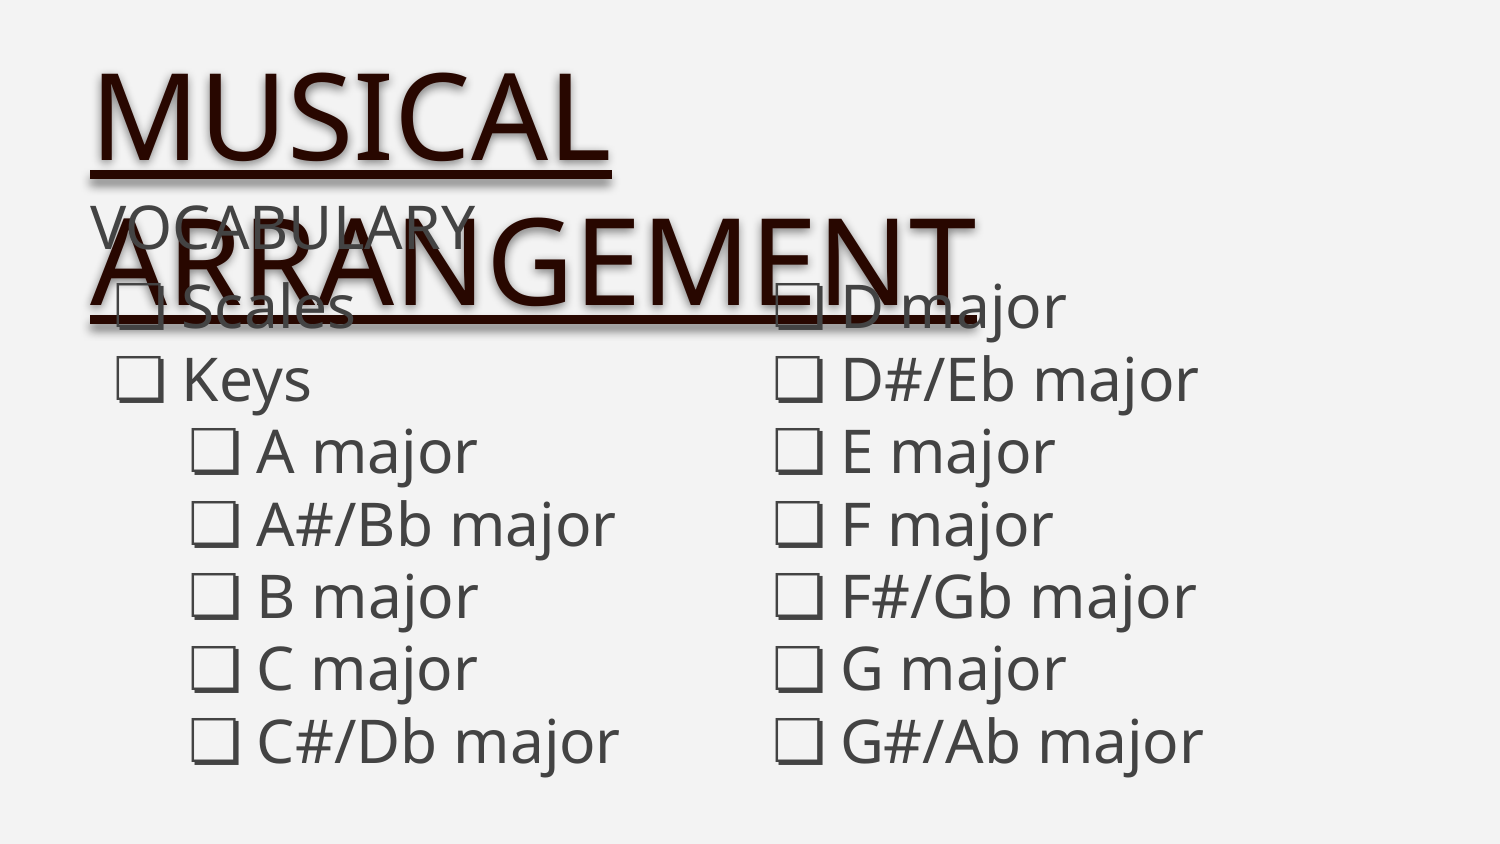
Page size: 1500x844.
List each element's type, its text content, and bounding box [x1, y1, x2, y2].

text_box D major D#/Eb major E major F major F#/Gb major G major G#/Ab major [749, 253, 1409, 844]
text_box VOCABULARY [75, 174, 1425, 247]
text_box Scales Keys A major A#/Bb major B major C major C#/Db major [91, 253, 749, 844]
text_box MUSICAL ARRANGEMENT [75, 24, 1425, 174]
